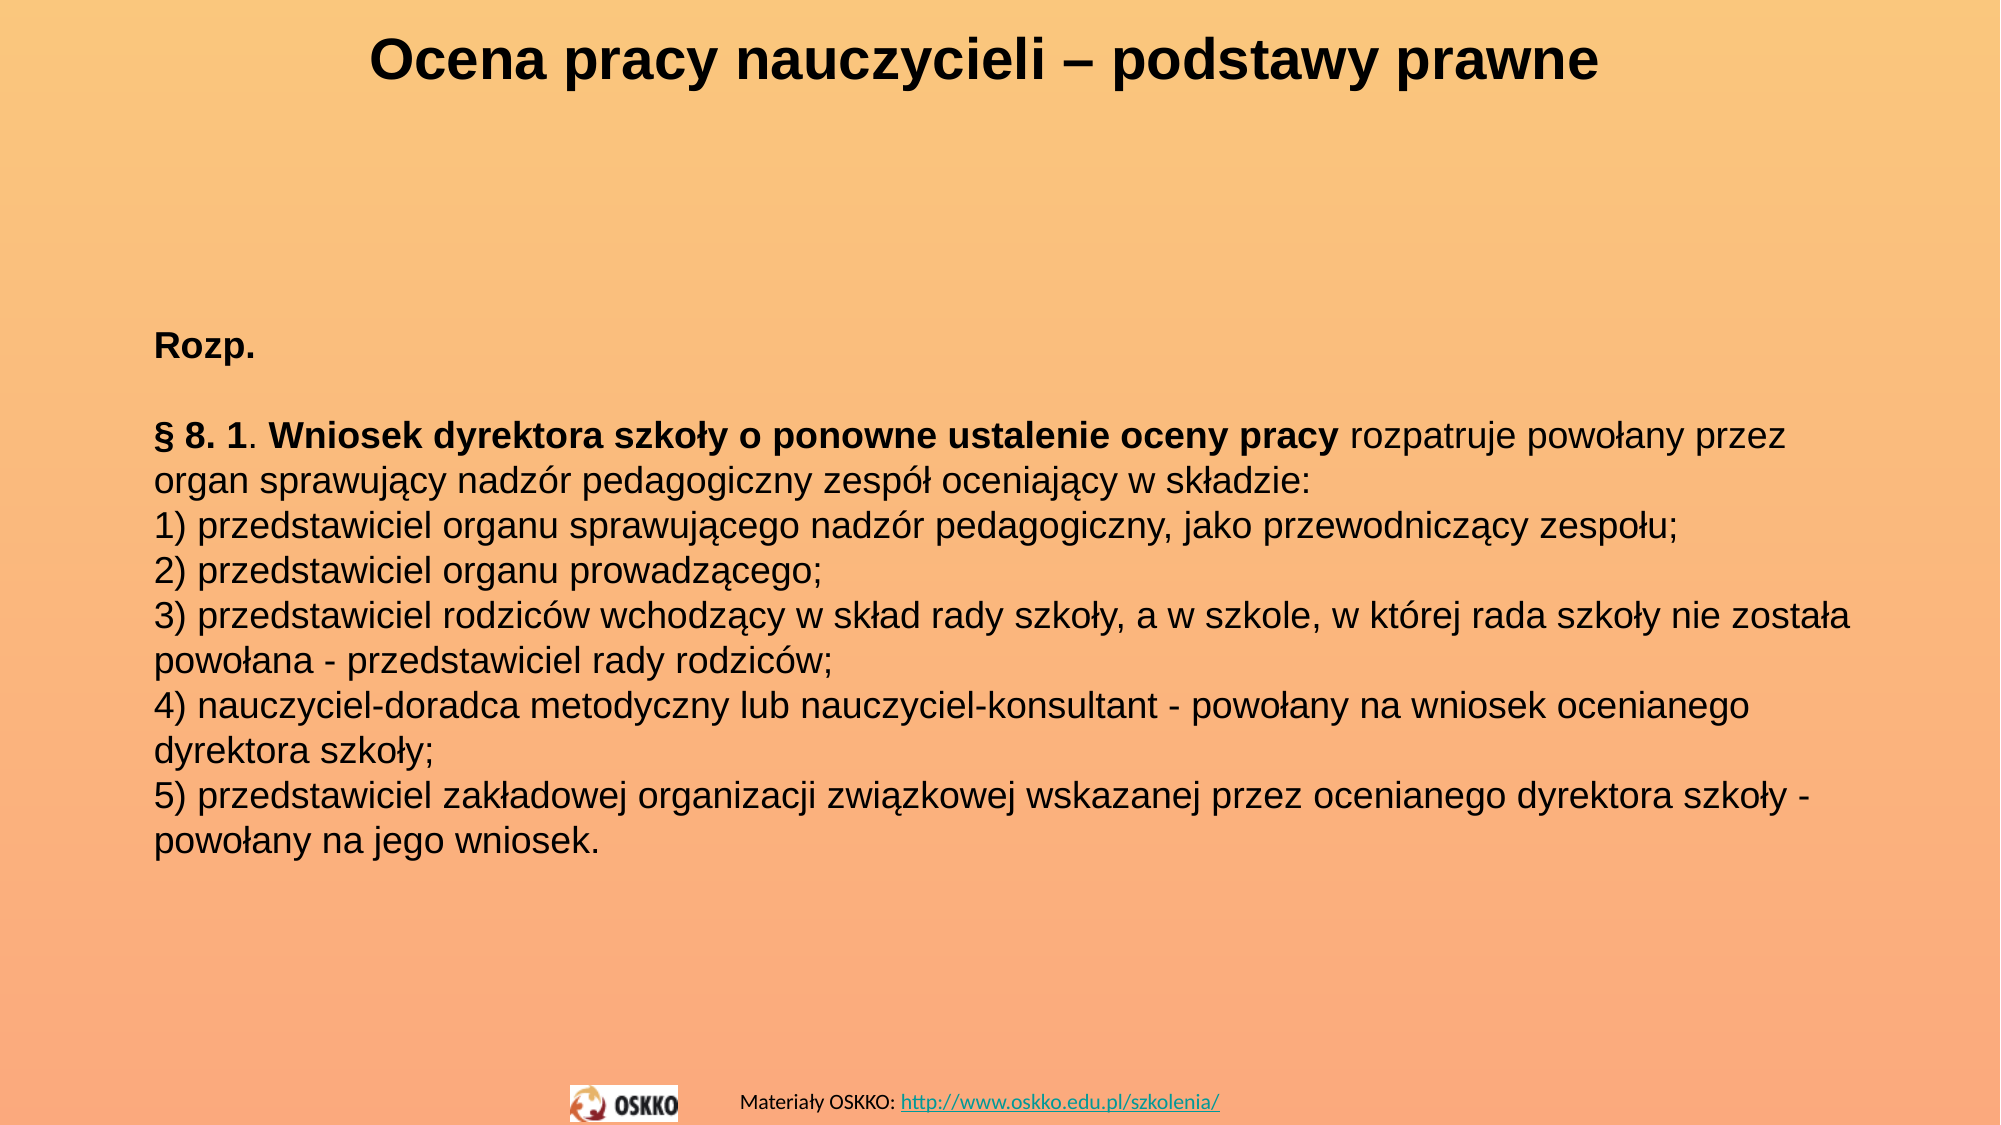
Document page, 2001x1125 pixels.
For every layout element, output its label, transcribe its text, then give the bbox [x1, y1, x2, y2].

picture [570, 1085, 678, 1123]
text_box Materiały OSKKO: http://www.oskko.edu.pl/szkolenia/ [493, 1080, 1482, 1122]
text_box Rozp. § 8. 1. Wniosek dyrektora szkoły o ponowne ustalenie oceny pracy rozpatruje powołany przez organ sprawujący nadzór pedagogiczny zespół oceniający w składzie: 1) przedstawiciel organu sprawującego nadzór pedagogiczny, jako przewodniczący zespołu; 2) przedstawiciel organu prowadzącego; 3) przedstawiciel rodziców wchodzący w skład rady szkoły, a w szkole, w której rada szkoły nie została powołana - przedstawiciel rady rodziców; 4) nauczyciel-doradca metodyczny lub nauczyciel-konsultant - powołany na wniosek ocenianego dyrektora szkoły; 5) przedstawiciel zakładowej organizacji związkowej wskazanej przez ocenianego dyrektora szkoły - powołany na jego wniosek. [138, 268, 1886, 869]
text_box Ocena pracy nauczycieli – podstawy prawne [249, 13, 1721, 144]
